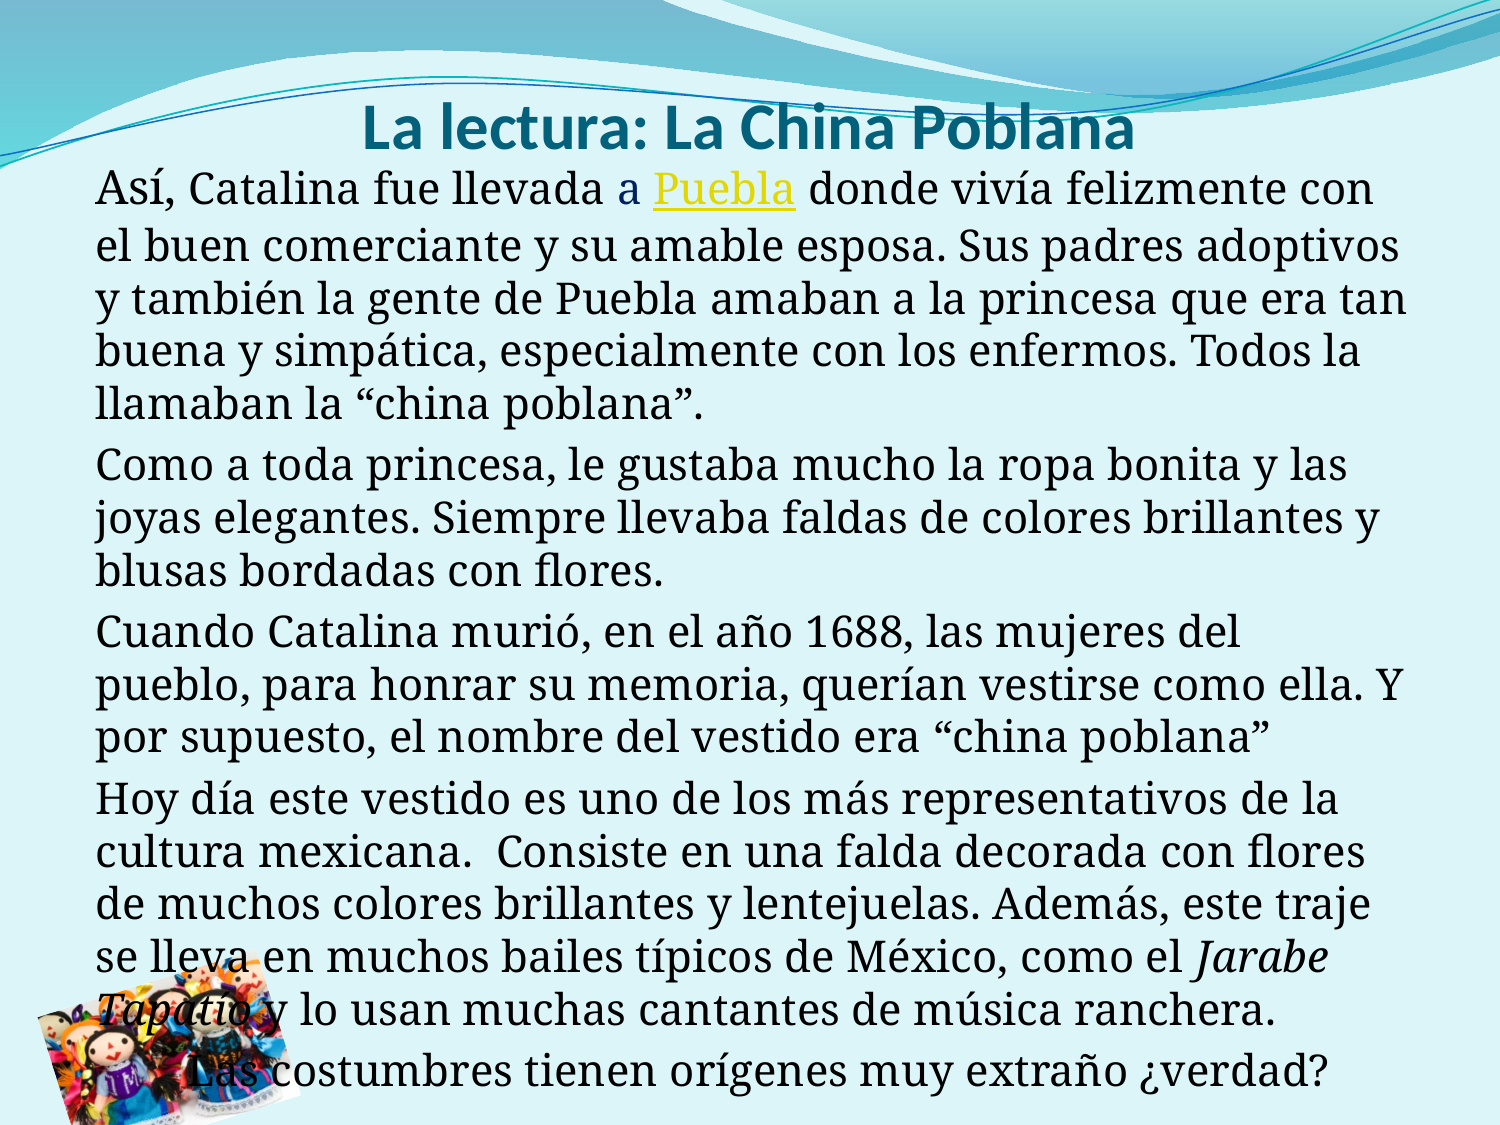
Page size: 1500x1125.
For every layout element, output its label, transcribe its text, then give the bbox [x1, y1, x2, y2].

picture [54, 979, 284, 1125]
title La lectura: La China Poblana [74, 37, 1426, 149]
list Así, Catalina fue llevada a Puebla donde vivía felizmente con el buen comerciante y su amable esposa. Sus padres adoptivos y también la gente de Puebla amaban a la princesa que era tan buena y simpática, especialmente con los enfermos. Todos la llamaban la “china poblana”. Como a toda princesa, le gustaba mucho la ropa bonita y las joyas elegantes. Siempre llevaba faldas de colores brillantes y blusas bordadas con flores. Cuando Catalina murió, en el año 1688, las mujeres del pueblo, para honrar su memoria, querían vestirse como ella. Y por supuesto, el nombre del vestido era “china poblana” Hoy día este vestido es uno de los más representativos de la cultura mexicana. Consiste en una falda decorada con flores de muchos colores brillantes y lentejuelas. Además, este traje se lleva en muchos bailes típicos de México, como el Jarabe Tapatío y lo usan muchas cantantes de música ranchera. Las costumbres tienen orígenes muy extraño ¿verdad? [37, 149, 1426, 1125]
